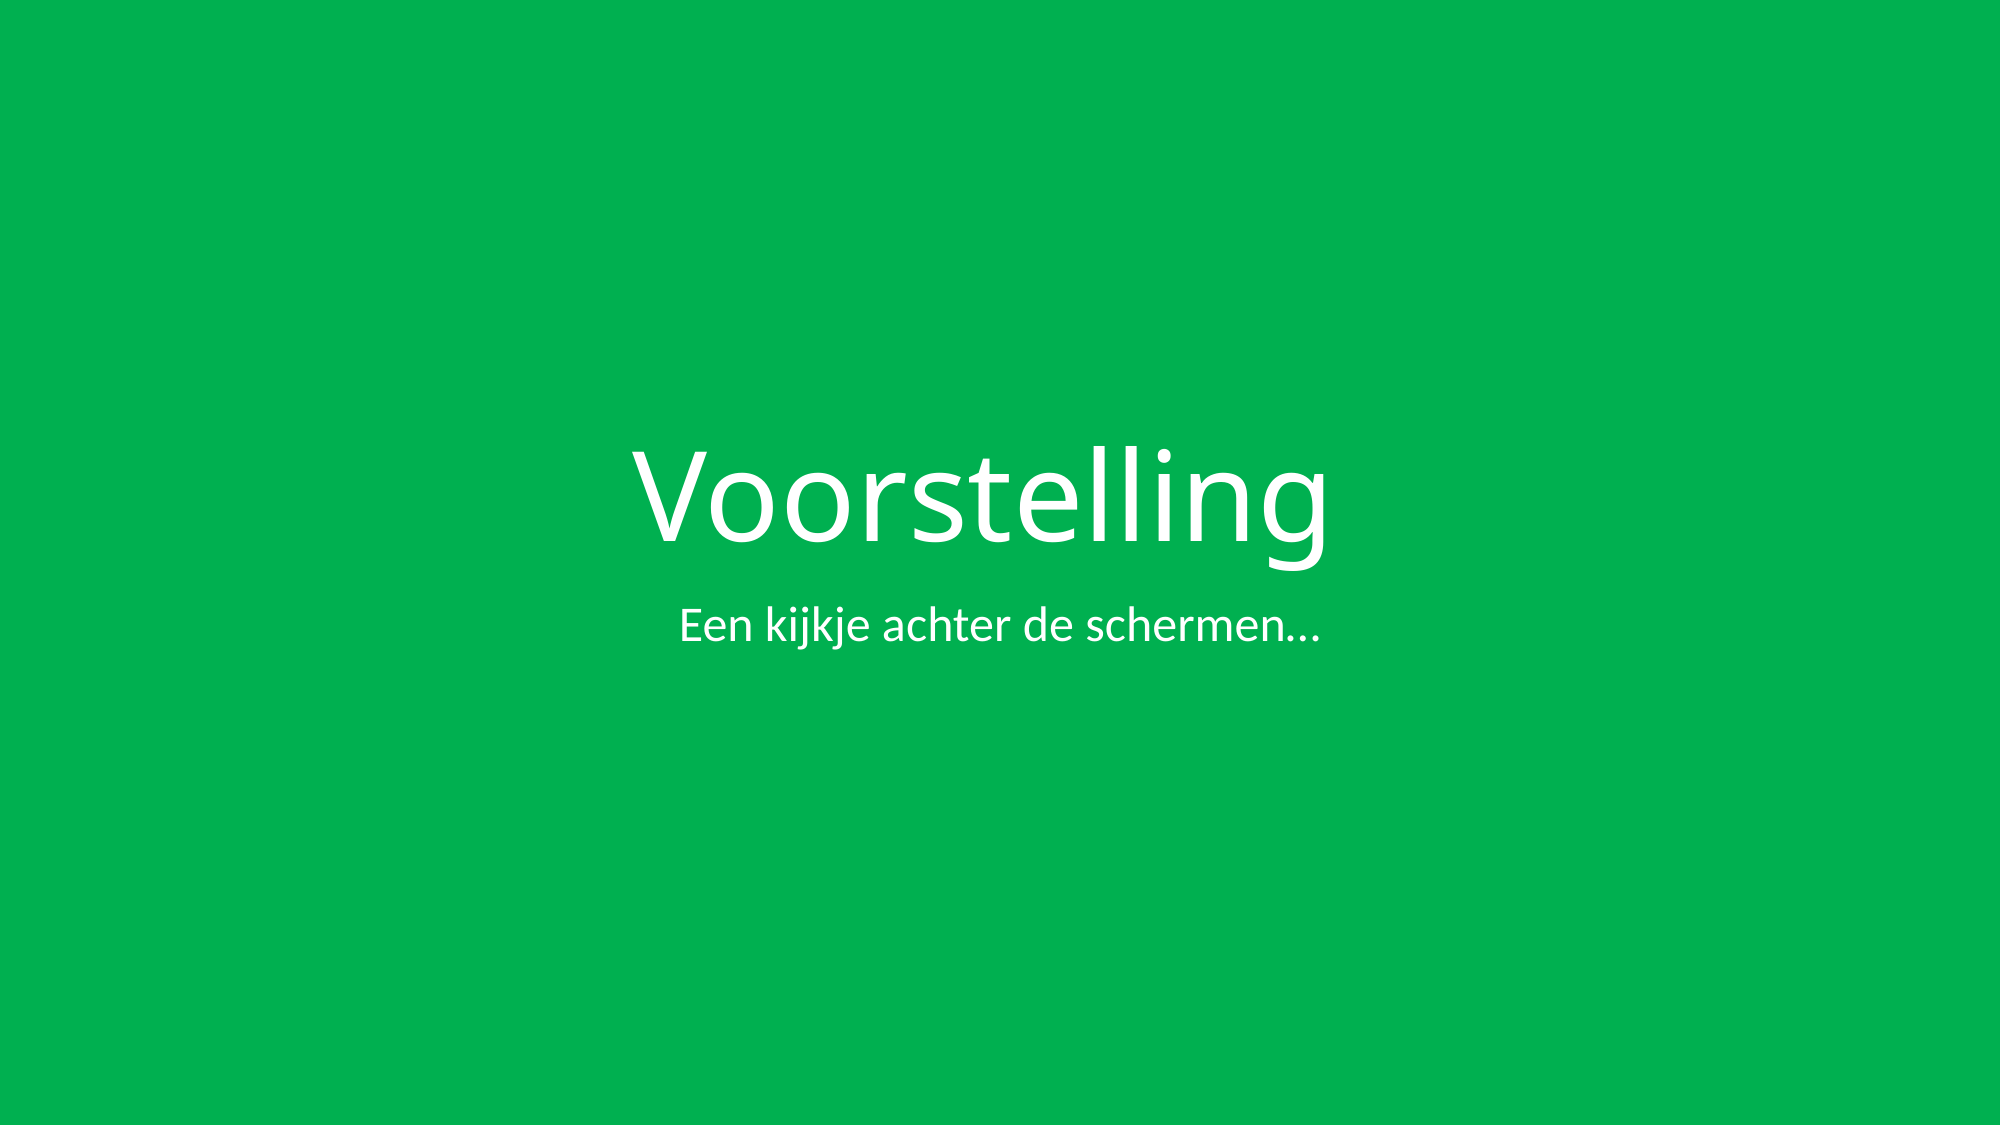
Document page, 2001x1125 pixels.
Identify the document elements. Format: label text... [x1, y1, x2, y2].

subtitle Een kijkje achter de schermen… [249, 590, 1750, 863]
title Voorstelling [249, 184, 1750, 576]
